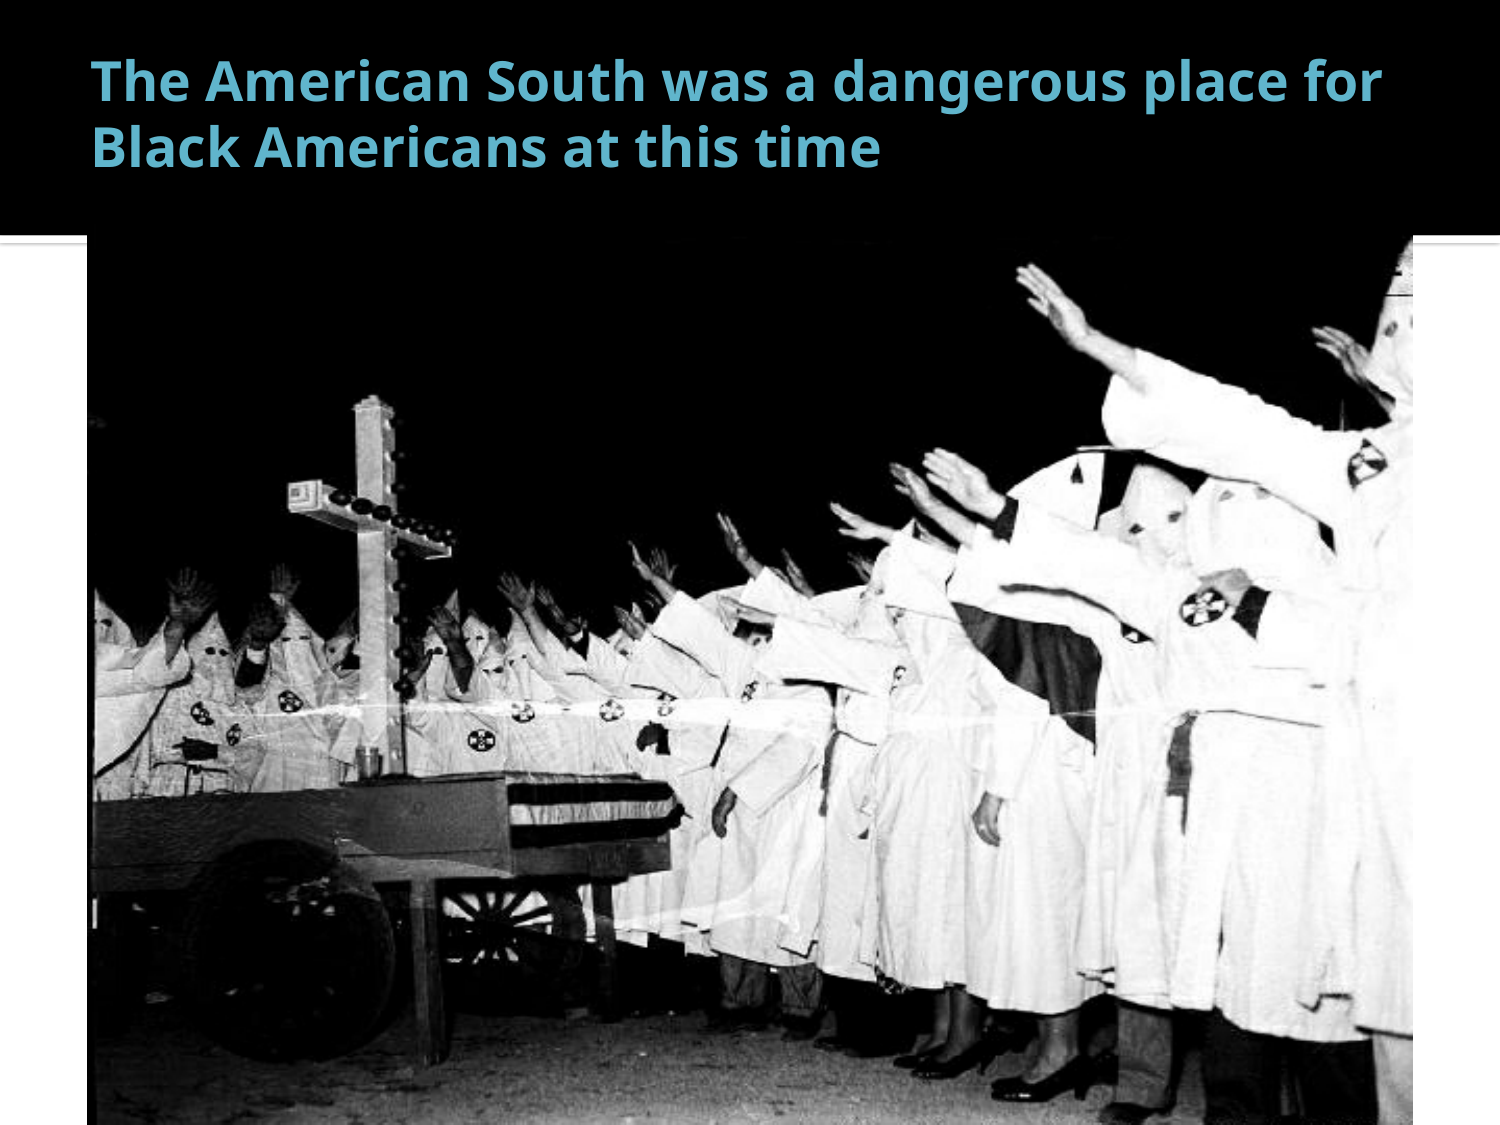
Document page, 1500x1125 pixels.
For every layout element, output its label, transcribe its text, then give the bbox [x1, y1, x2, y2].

picture [87, 224, 1413, 1125]
title The American South was a dangerous place for Black Americans at this time [75, 37, 1425, 188]
